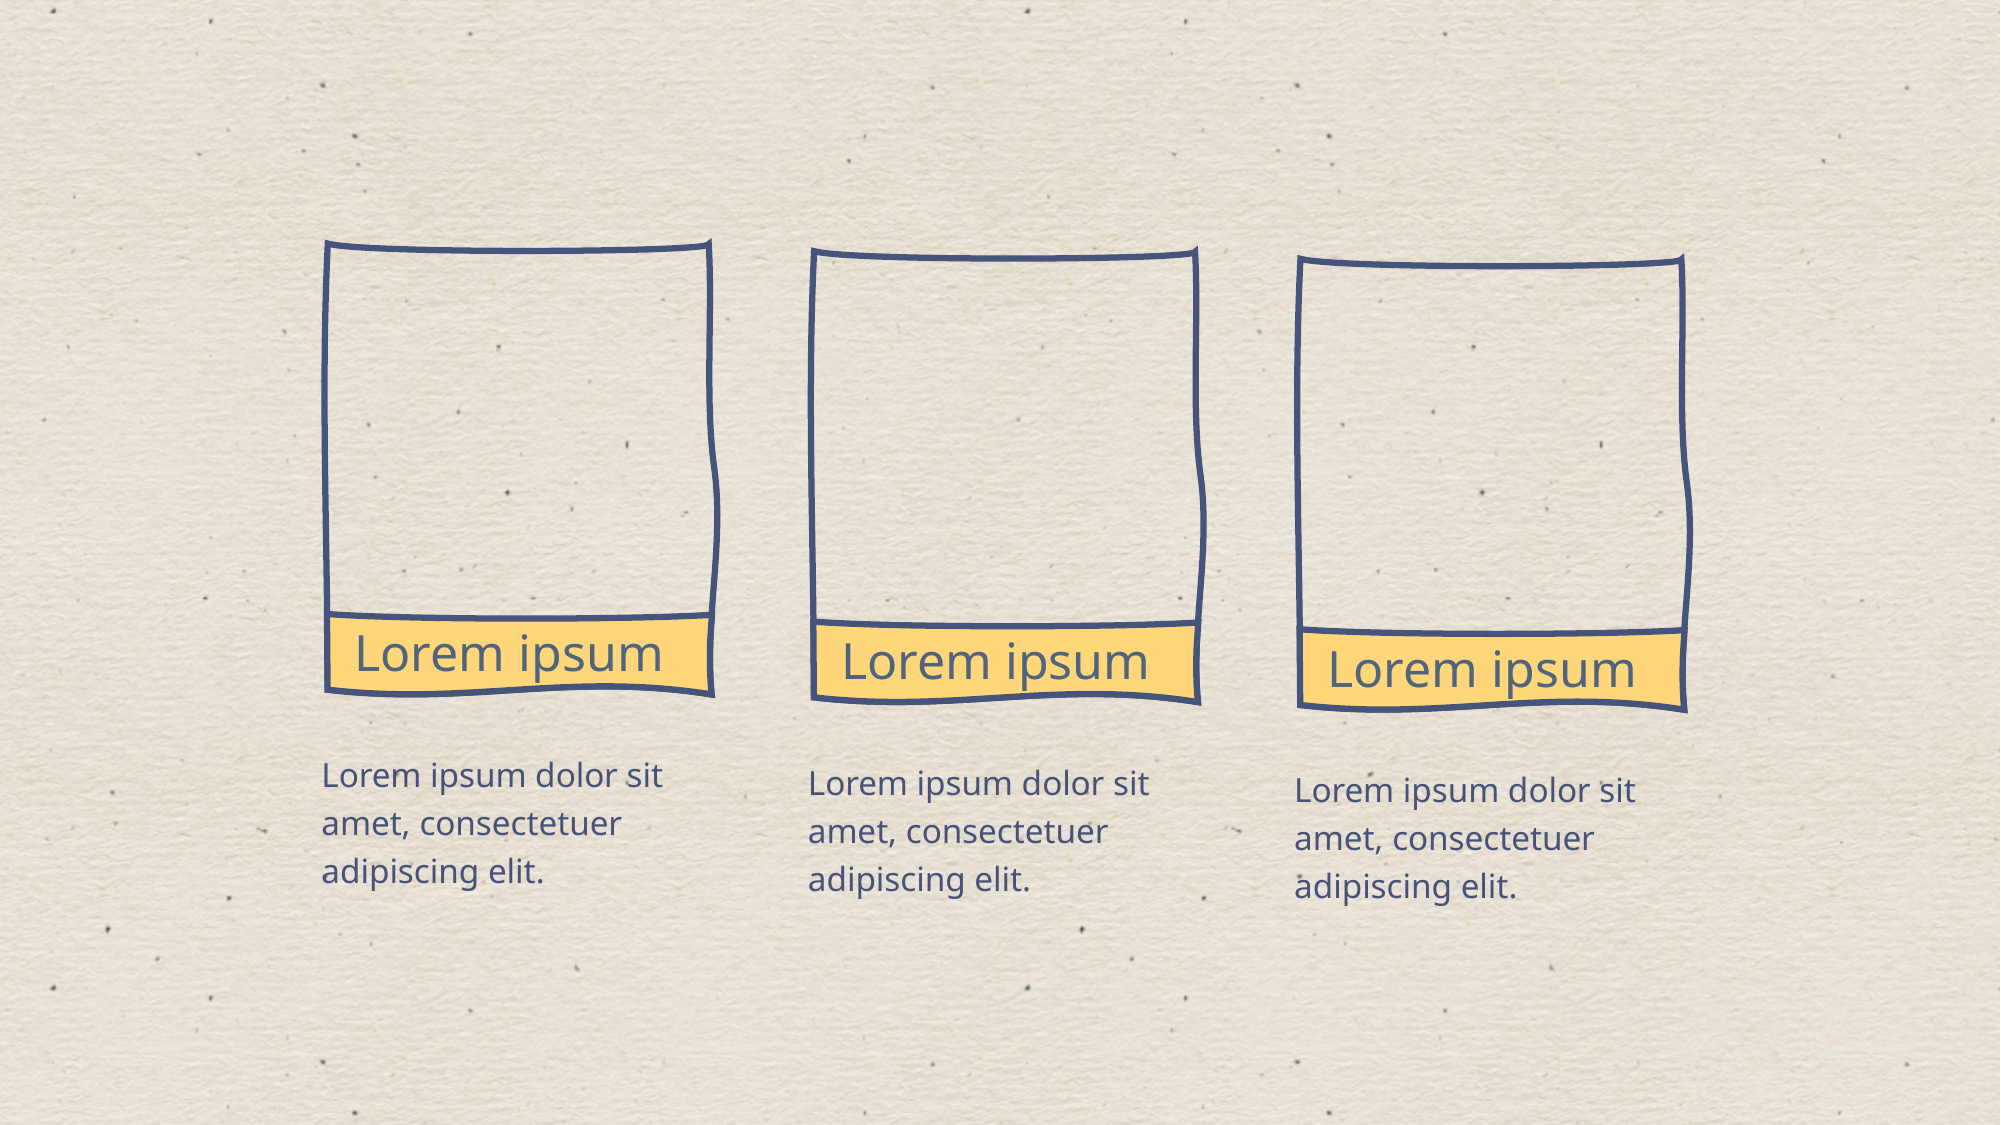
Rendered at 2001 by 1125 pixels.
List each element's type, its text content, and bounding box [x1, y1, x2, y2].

text_box Lorem ipsum dolor sit amet, consectetuer adipiscing elit. [315, 740, 725, 897]
text_box [324, 243, 718, 616]
text_box [810, 251, 1204, 623]
picture [0, 0, 2000, 1125]
text_box [1157, 622, 1199, 703]
text_box [1299, 629, 1491, 710]
text_box [1297, 258, 1690, 631]
text_box Lorem ipsum [826, 622, 1166, 697]
text_box [813, 621, 1010, 702]
text_box Lorem ipsum dolor sit amet, consectetuer adipiscing elit. [801, 747, 1212, 904]
text_box [326, 613, 513, 695]
text_box Lorem ipsum [339, 614, 680, 690]
text_box Lorem ipsum [1312, 629, 1653, 705]
text_box Lorem ipsum dolor sit amet, consectetuer adipiscing elit. [1287, 755, 1698, 912]
text_box [678, 614, 712, 695]
text_box [1647, 630, 1685, 710]
